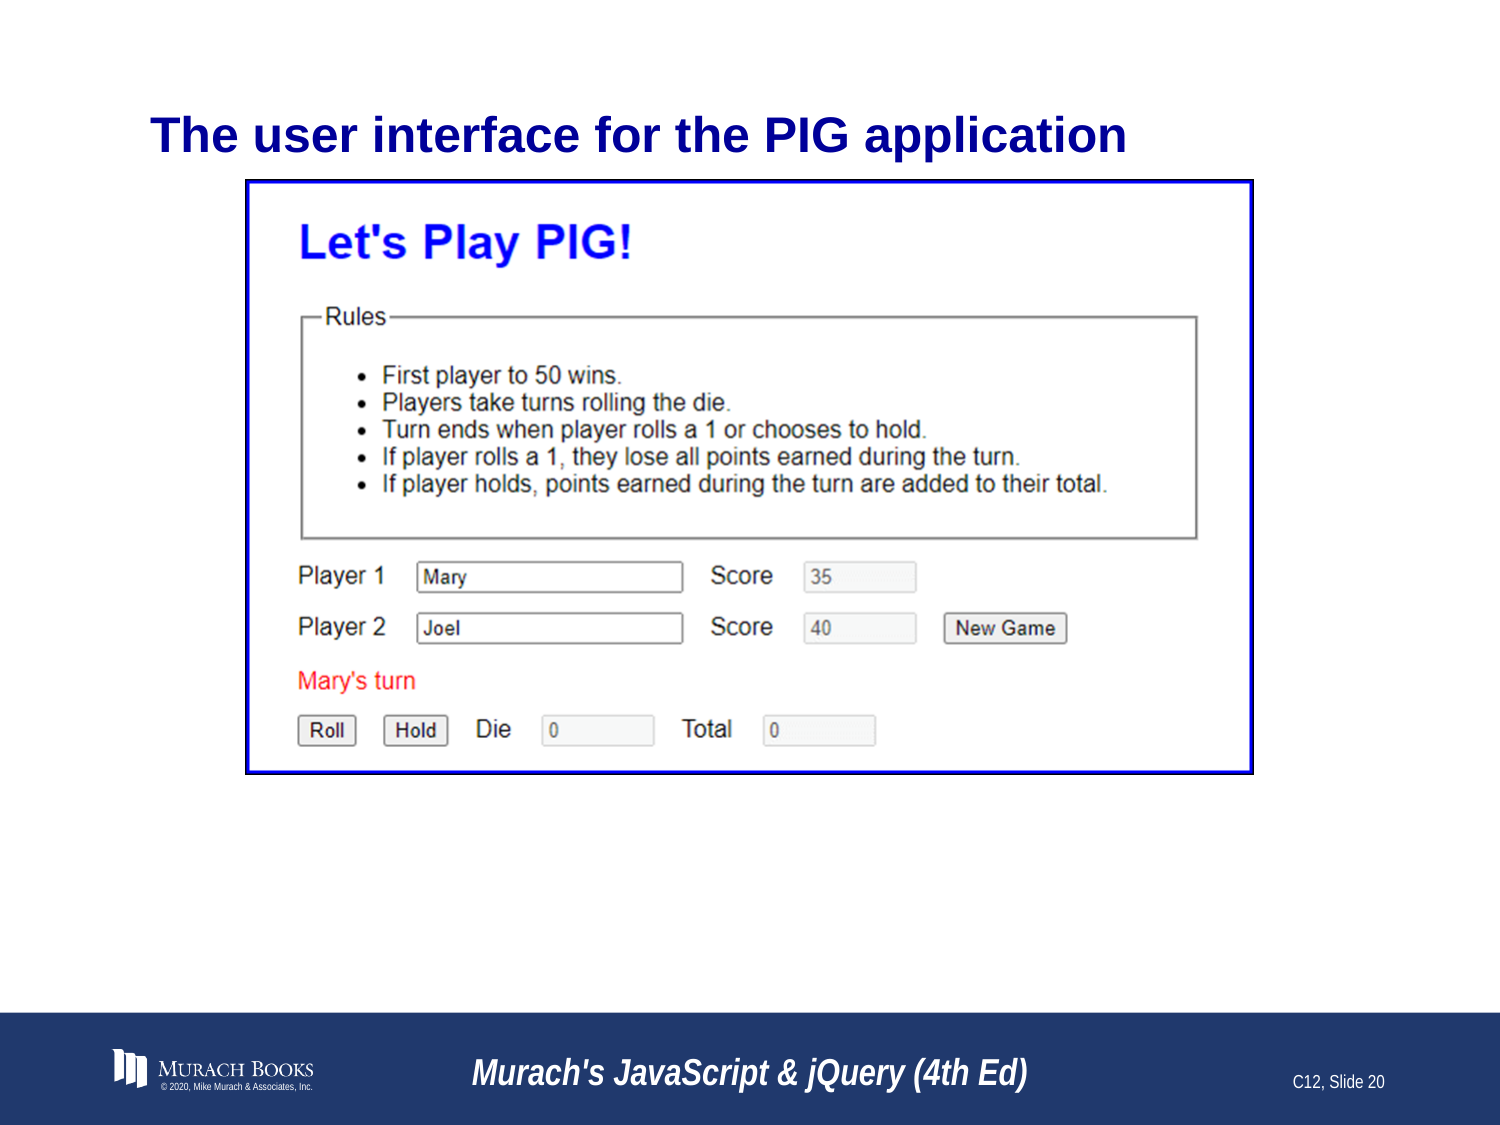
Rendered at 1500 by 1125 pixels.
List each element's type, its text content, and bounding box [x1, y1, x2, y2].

slide_number C12, Slide 20 [1087, 1025, 1400, 1100]
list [245, 179, 1255, 776]
footer © 2020, Mike Murach & Associates, Inc. [12, 1025, 463, 1100]
slide_number Murach's JavaScript & jQuery (4th Ed) [463, 1025, 1050, 1100]
title The user interface for the PIG application [150, 102, 1350, 164]
